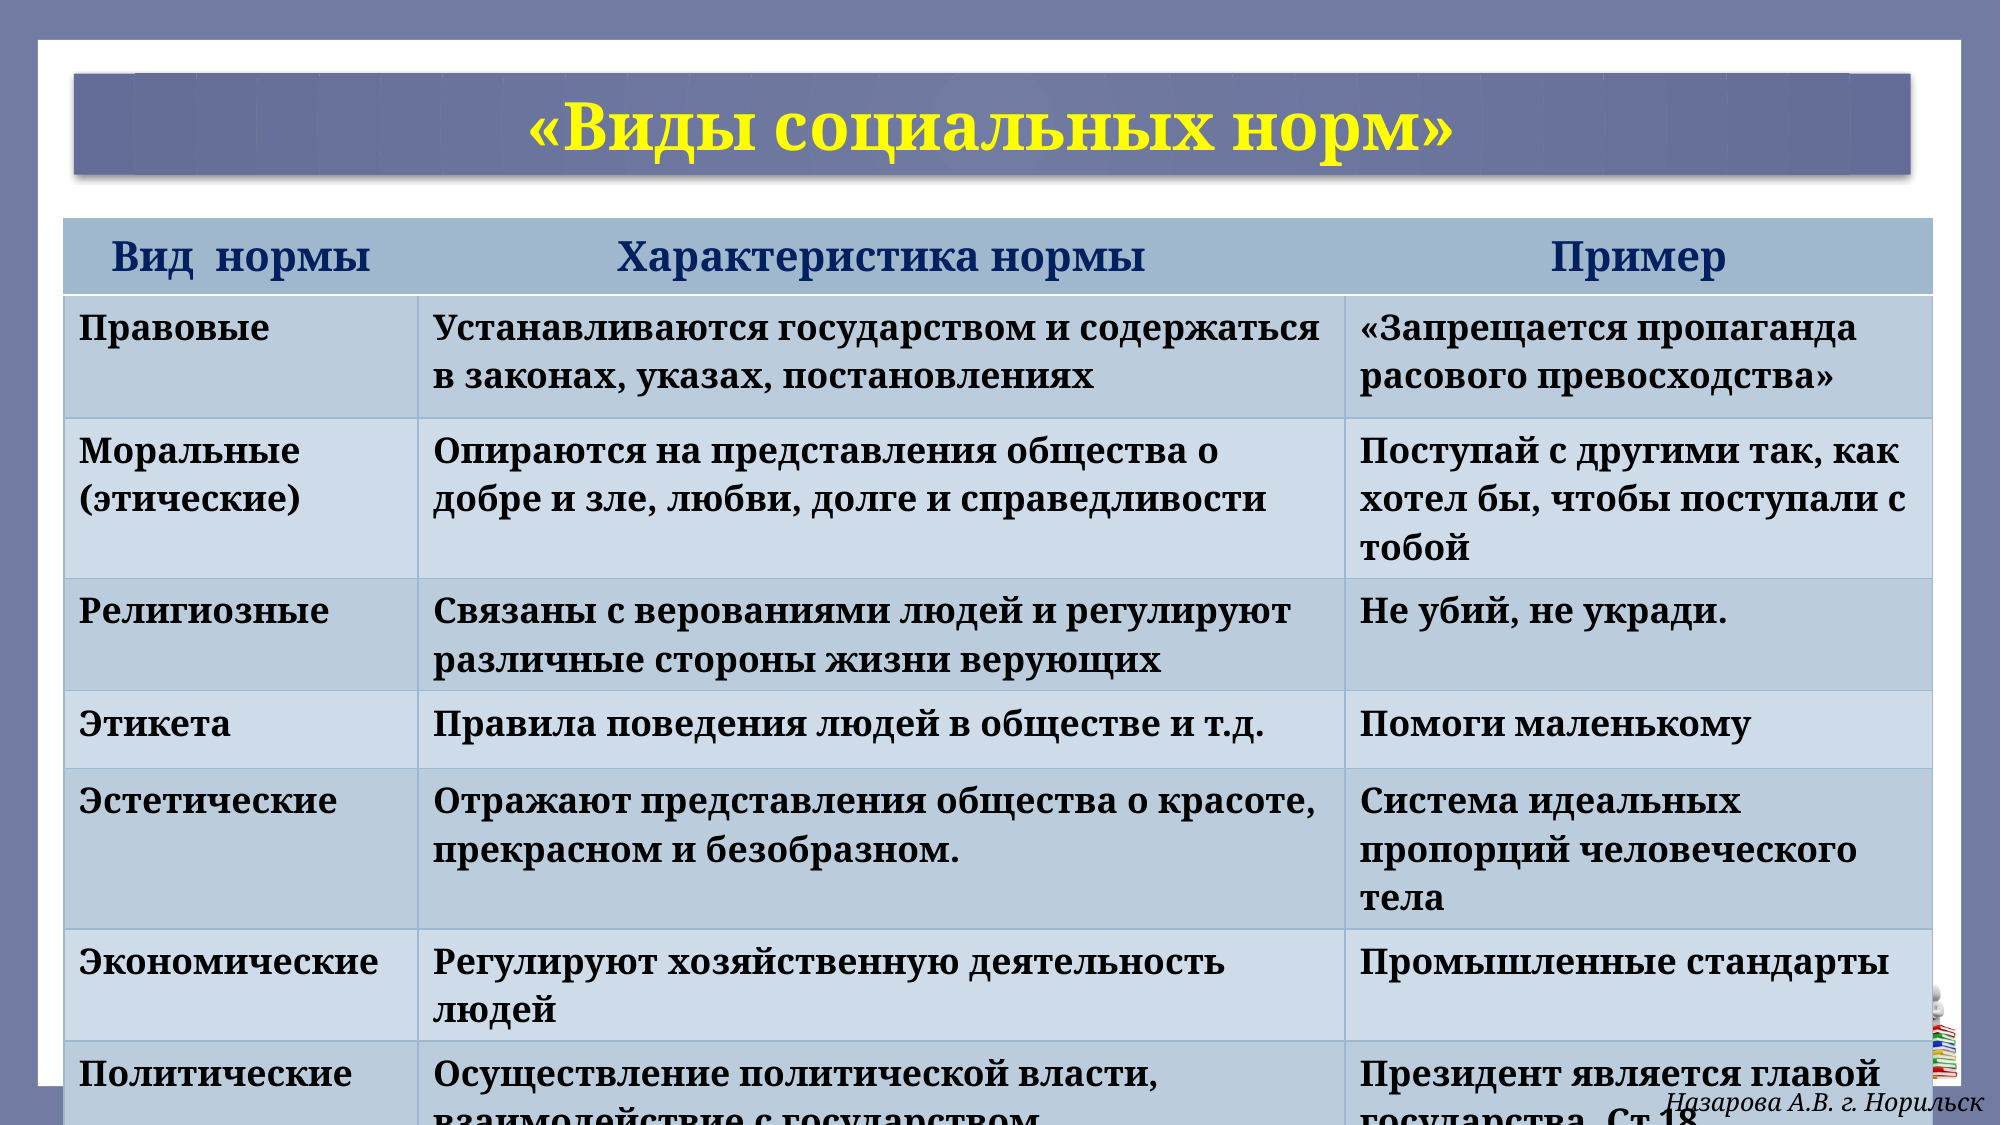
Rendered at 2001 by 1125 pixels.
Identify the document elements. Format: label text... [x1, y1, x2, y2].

table_cell Поступай с другими так, как хотел бы, чтобы поступали с тобой [1346, 419, 1932, 578]
table_cell Президент является главой государства. Ст.18 [1346, 1042, 1890, 1125]
table_cell Связаны с верованиями людей и регулируют различные стороны жизни верующих [419, 579, 1344, 690]
table_cell Моральные (этические) [65, 419, 417, 578]
table_cell Устанавливаются государством и содержаться в законах, указах, постановлениях [419, 296, 1344, 417]
text_box Назарова А.В. г. Норильск [1583, 1079, 2000, 1125]
table_cell Этикета [65, 691, 417, 768]
table_cell Эстетические [65, 769, 417, 928]
table_cell Осуществление политической власти, взаимодействие с государством [419, 1042, 1344, 1125]
table_cell Правила поведения людей в обществе и т.д. [419, 691, 1344, 768]
table_cell Не убий, не укради. [1346, 579, 1932, 690]
table_cell Религиозные [65, 579, 417, 690]
table_header Вид нормы [65, 220, 417, 294]
table_cell Система идеальных пропорций человеческого тела [1346, 769, 1932, 928]
table_cell Правовые [65, 296, 417, 417]
table_header Характеристика нормы [419, 220, 1344, 294]
table_cell Промышленные стандарты [1346, 930, 1932, 1040]
table_header Пример [1346, 220, 1932, 294]
table_cell Опираются на представления общества о добре и зле, любви, долге и справедливости [419, 419, 1344, 578]
table_cell Политические [65, 1042, 417, 1125]
table_cell Экономические [65, 930, 417, 1040]
picture [1896, 973, 1958, 1079]
table_cell Отражают представления общества о красоте, прекрасном и безобразном. [419, 769, 1344, 928]
table_cell Помоги маленькому [1346, 691, 1932, 768]
text_box «Виды социальных норм» [73, 73, 1911, 175]
table_cell «Запрещается пропаганда расового превосходства» [1346, 296, 1932, 417]
table_cell Регулируют хозяйственную деятельность людей [419, 930, 1344, 1040]
